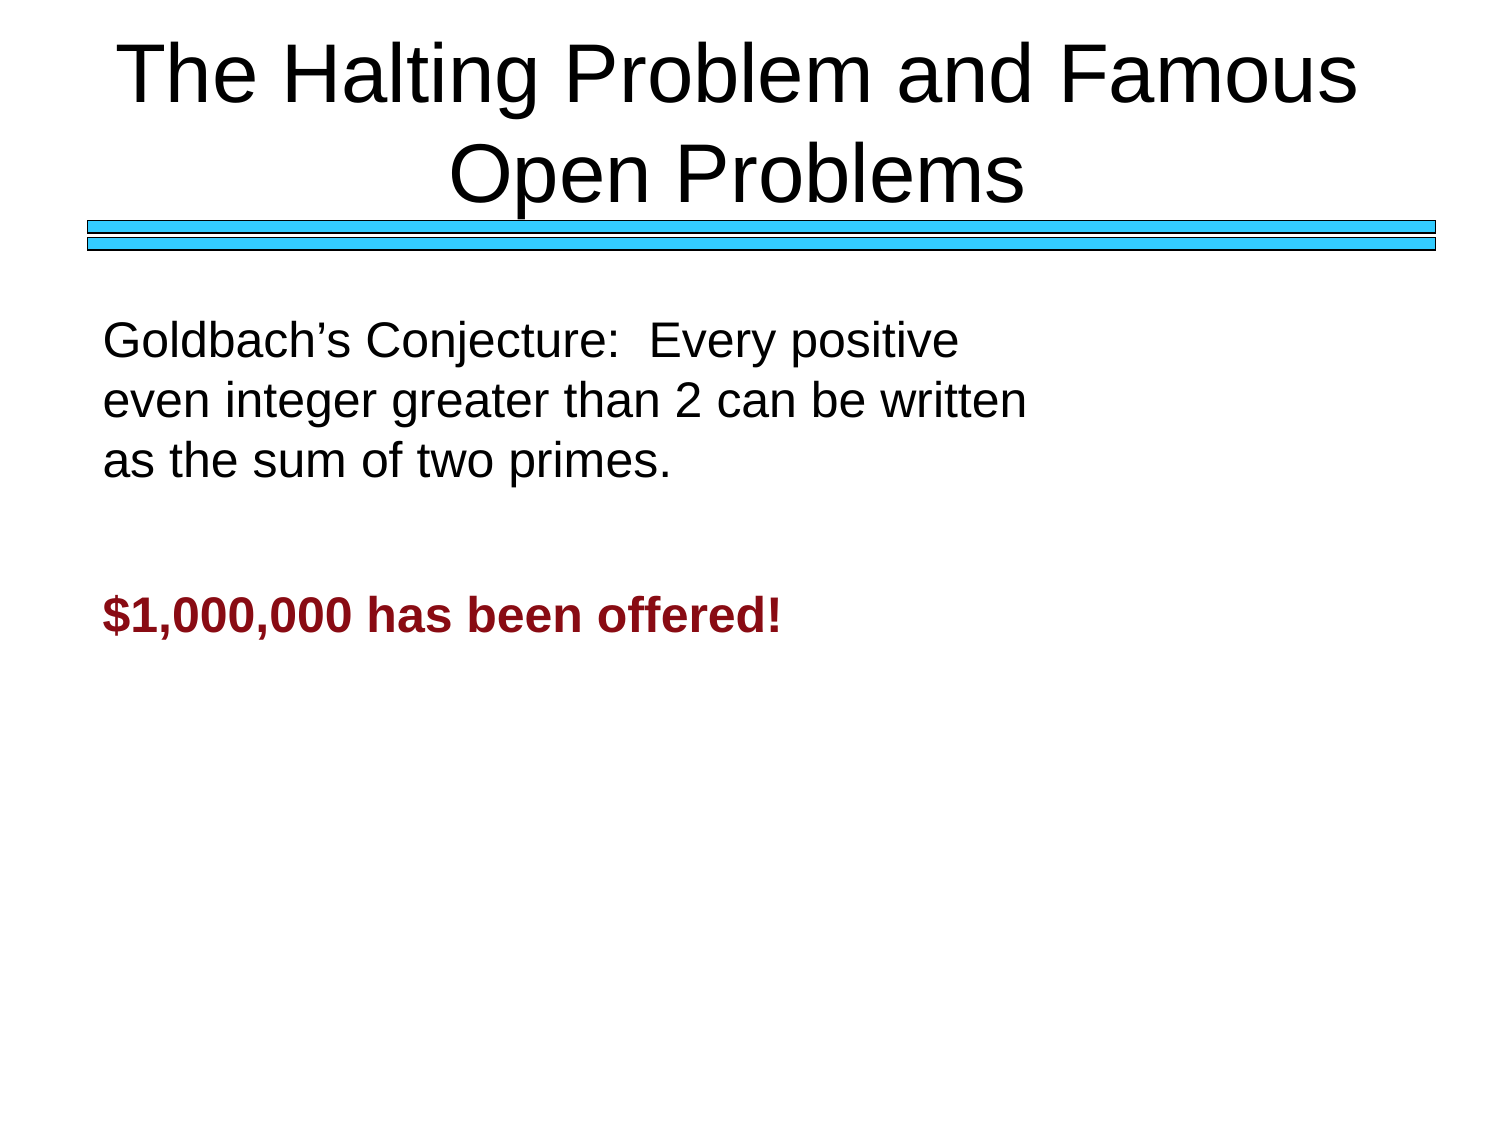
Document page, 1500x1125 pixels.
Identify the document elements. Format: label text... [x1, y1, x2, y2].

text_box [87, 220, 1436, 251]
text_box Goldbach’s Conjecture: Every positive even integer greater than 2 can be written as the sum of two primes. [87, 299, 1058, 615]
text_box $1,000,000 has been offered! [87, 574, 799, 710]
title The Halting Problem and Famous Open Problems [62, 24, 1413, 213]
